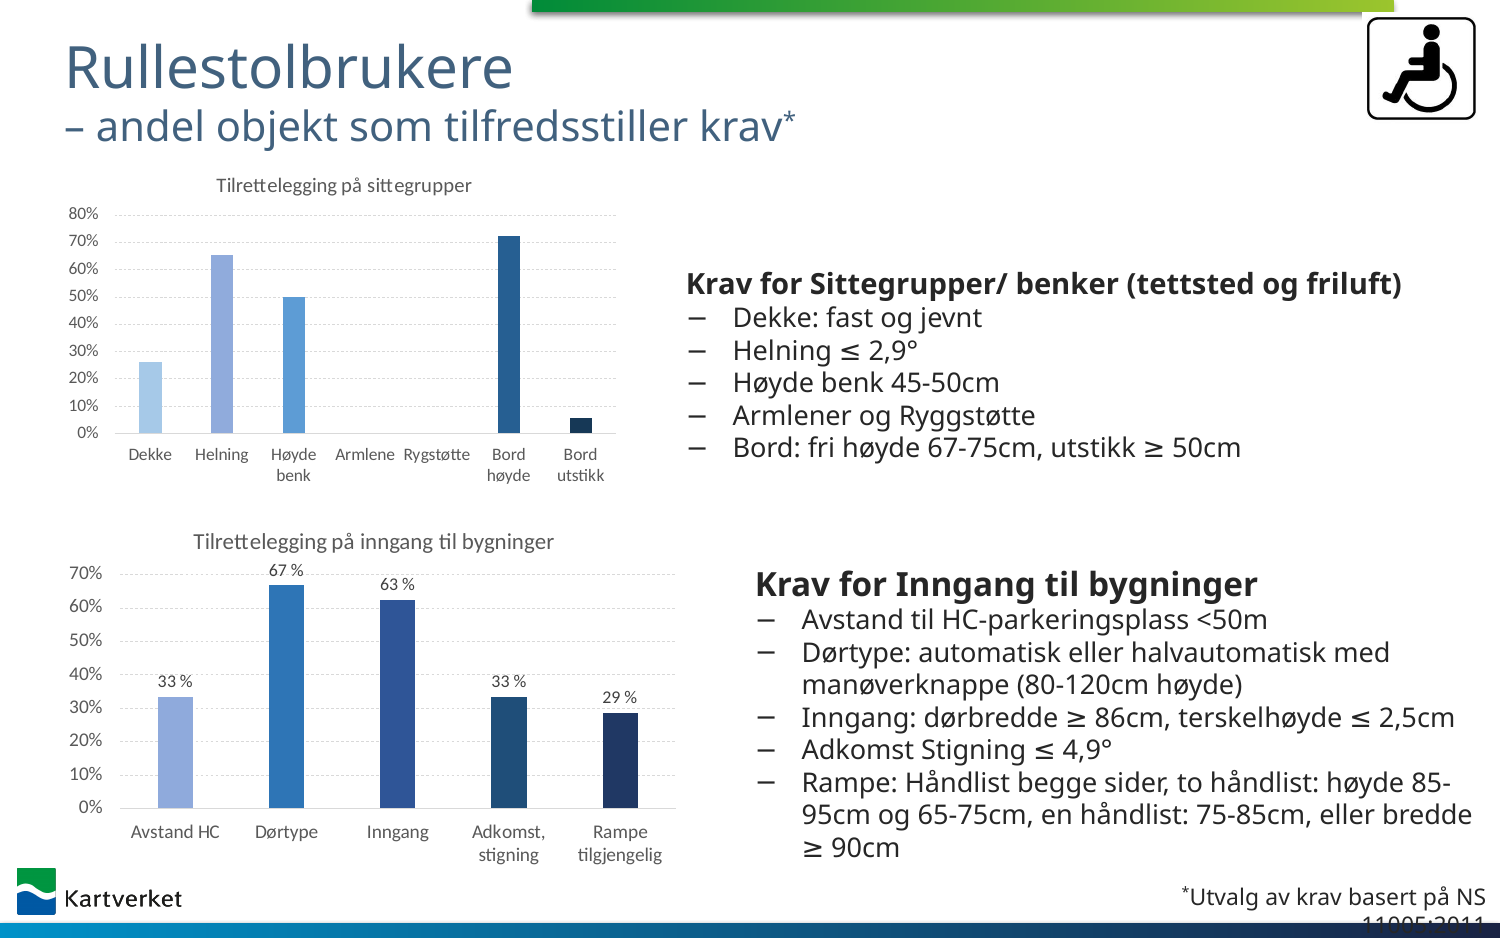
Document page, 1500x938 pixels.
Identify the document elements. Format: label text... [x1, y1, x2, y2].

picture [62, 520, 687, 874]
picture [62, 166, 626, 492]
text_box Krav for Inngang til bygninger Avstand til HC-parkeringsplass <50m Dørtype: automatisk eller halvautomatisk med manøverknappe (80-120cm høyde) Inngang: dørbredde ≥ 86cm, terskelhøyde ≤ 2,5cm Adkomst Stigning ≤ 4,9° Rampe: Håndlist begge sider, to håndlist: høyde 85-95cm og 65-75cm, en håndlist: 75-85cm, eller bredde ≥ 90cm [740, 555, 1491, 870]
text_box *Utvalg av krav basert på NS 11005:2011 [1068, 873, 1500, 938]
text_box Rullestolbrukere – andel objekt som tilfredsstiller krav* [49, 25, 1431, 158]
text_box Krav for Sittegrupper/ benker (tettsted og friluft) Dekke: fast og jevnt Helning ≤ 2,9° Høyde benk 45-50cm Armlener og Ryggstøtte Bord: fri høyde 67-75cm, utstikk ≥ 50cm [670, 258, 1418, 471]
picture [1362, 12, 1481, 126]
